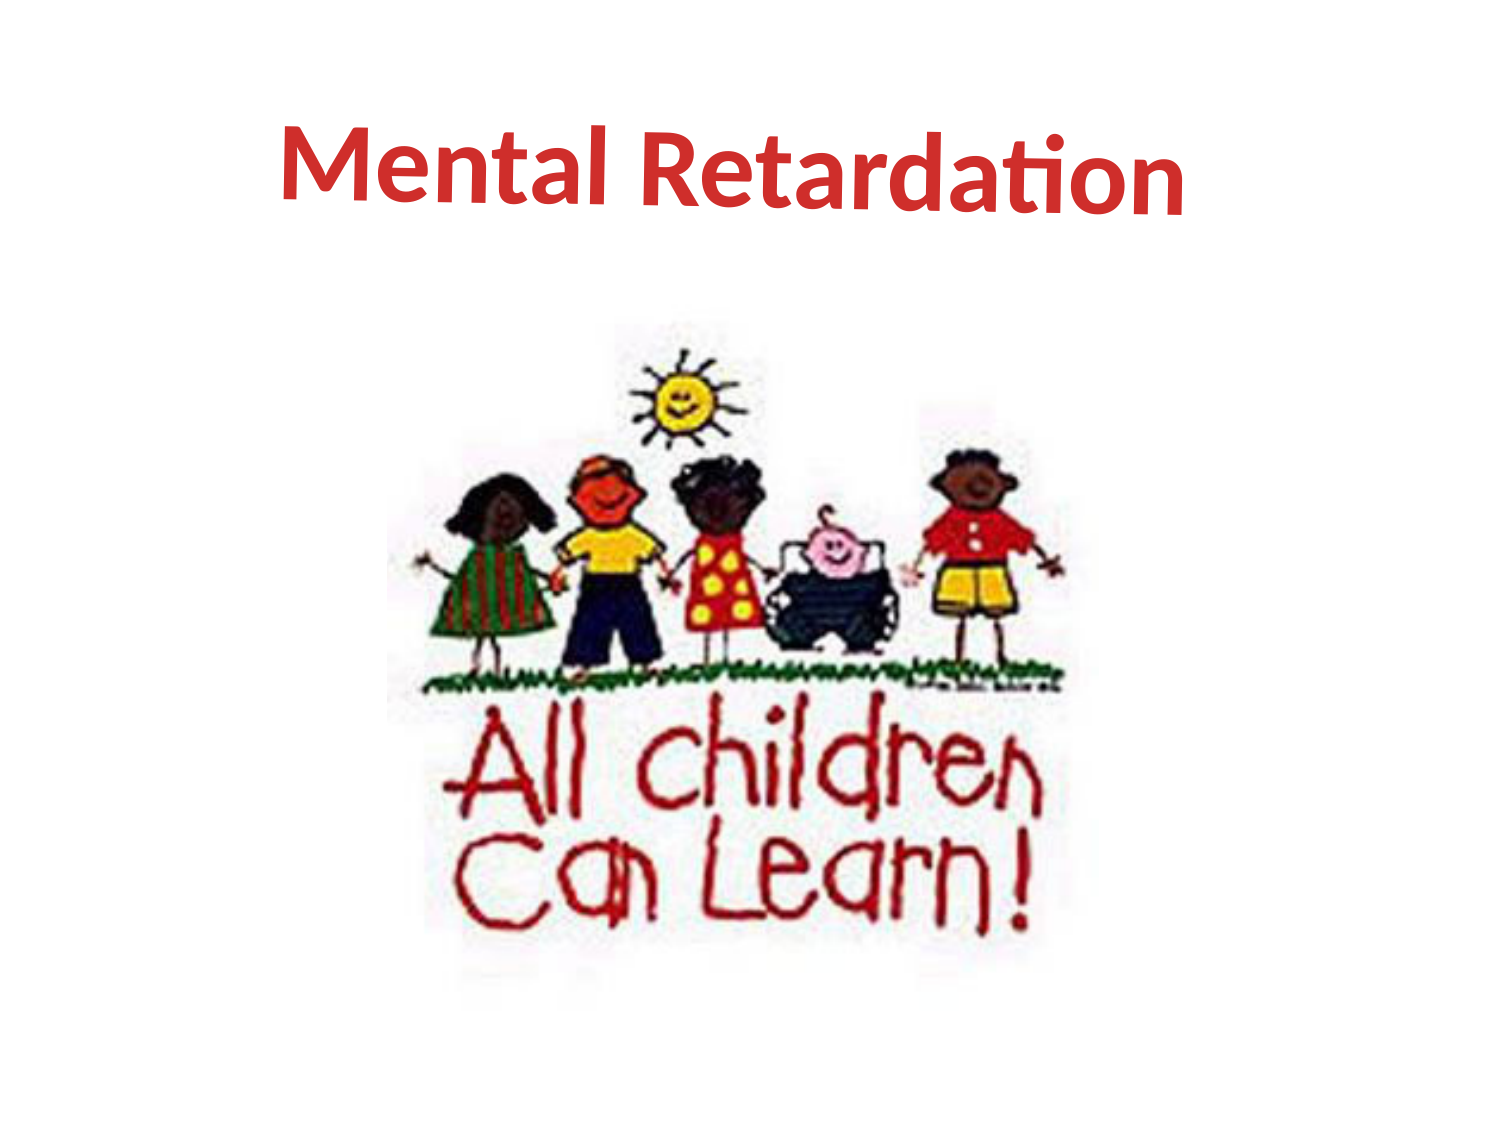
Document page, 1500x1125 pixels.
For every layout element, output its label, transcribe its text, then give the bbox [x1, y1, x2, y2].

text_box Mental Retardation [260, 87, 1203, 238]
picture [387, 287, 1100, 1125]
